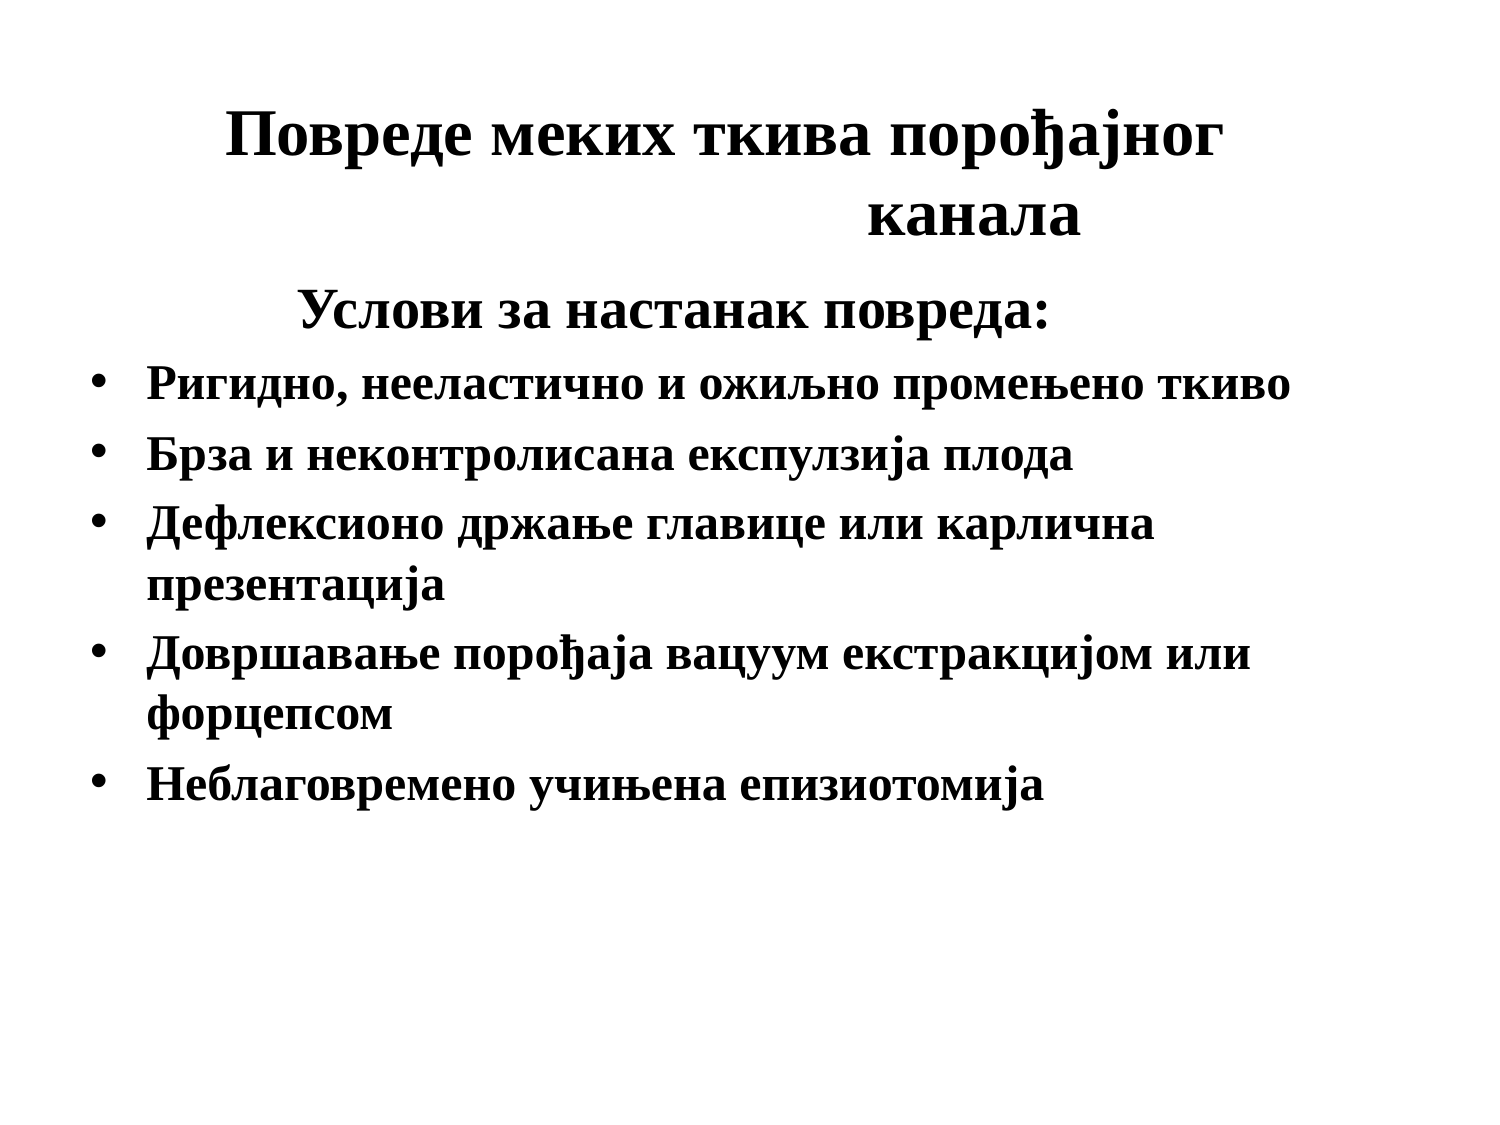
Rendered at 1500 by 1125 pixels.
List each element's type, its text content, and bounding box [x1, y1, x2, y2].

title Повреде меких ткива порођајног канала [50, 75, 1450, 263]
list Услови за настанак повреда: Ригидно, нееластично и ожиљно промењено ткиво Брза и неконтролисана експулзија плода Дефлексионо држање главице или карлична презентација Довршавање порођаја вацуум екстракцијом или форцепсом Неблаговремено учињена епизиотомија [75, 262, 1425, 1005]
